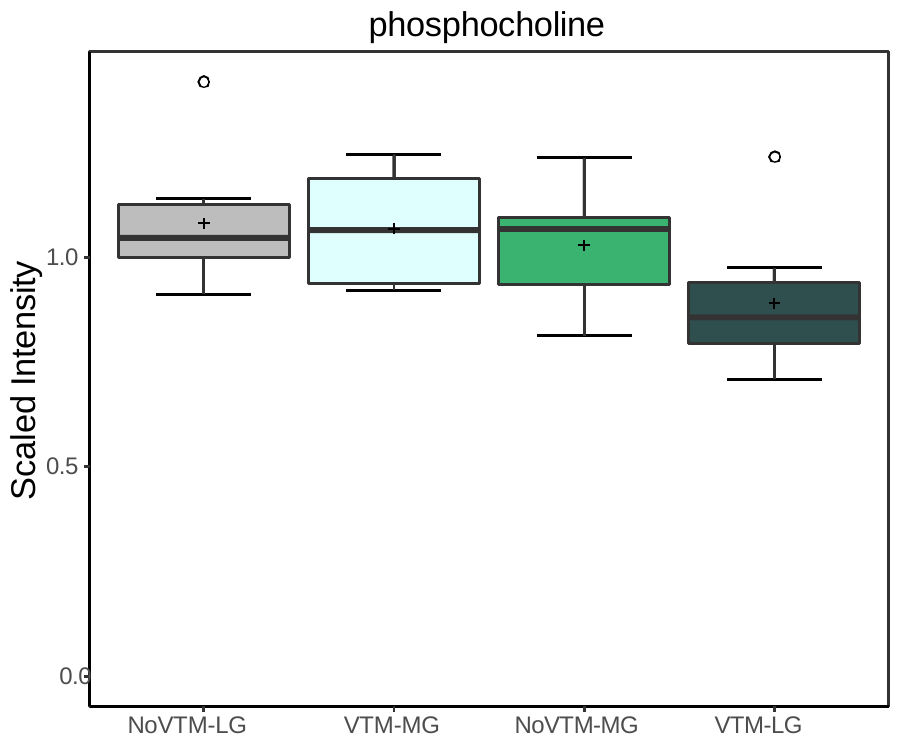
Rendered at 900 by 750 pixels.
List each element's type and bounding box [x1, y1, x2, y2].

slide_number [125, 713, 257, 750]
text_box [83, 50, 891, 738]
text_box [366, 0, 612, 44]
footer [57, 661, 95, 750]
text_box [1, 239, 82, 503]
